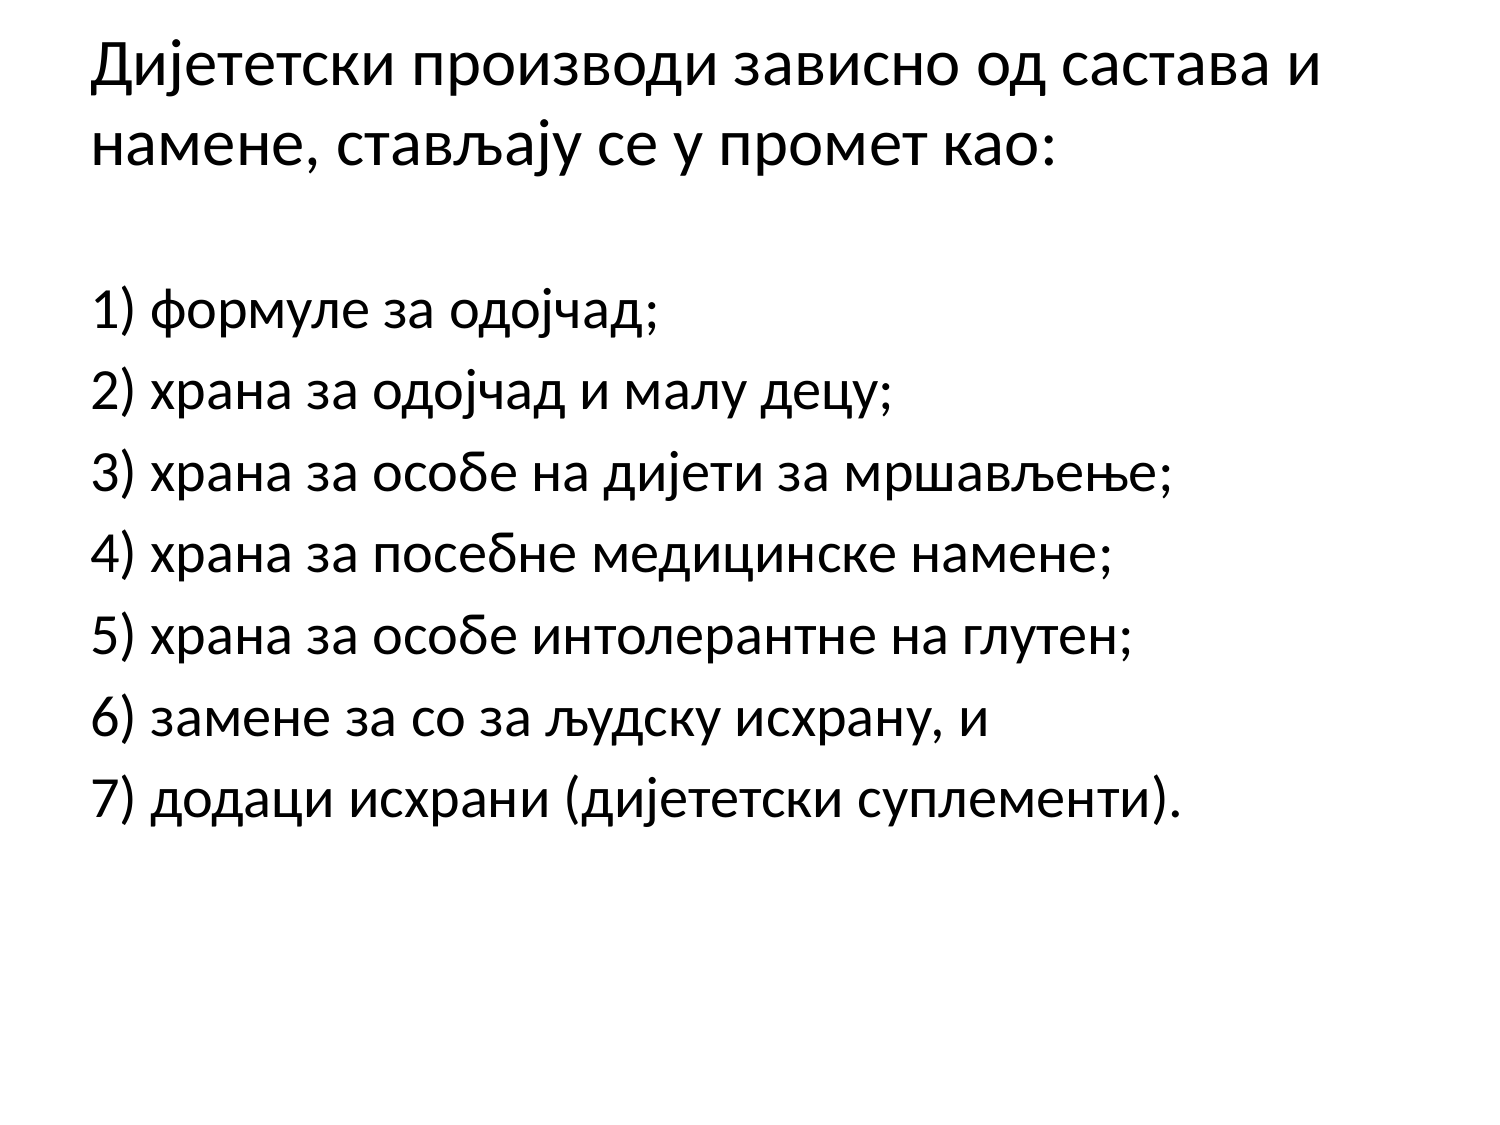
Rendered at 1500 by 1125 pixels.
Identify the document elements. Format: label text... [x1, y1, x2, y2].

title Дијететски производи зависно од састава и намене, стављају се у промет као: [74, 44, 1426, 233]
list 1) формуле за одојчад; 2) храна за одојчад и малу децу; 3) храна за особе на дијети за мршављење; 4) храна за посебне медицинске намене; 5) храна за особе интолерантне на глутен; 6) замене за со за људску исхрану, и 7) додаци исхрани (дијететски суплементи). [74, 262, 1426, 1006]
